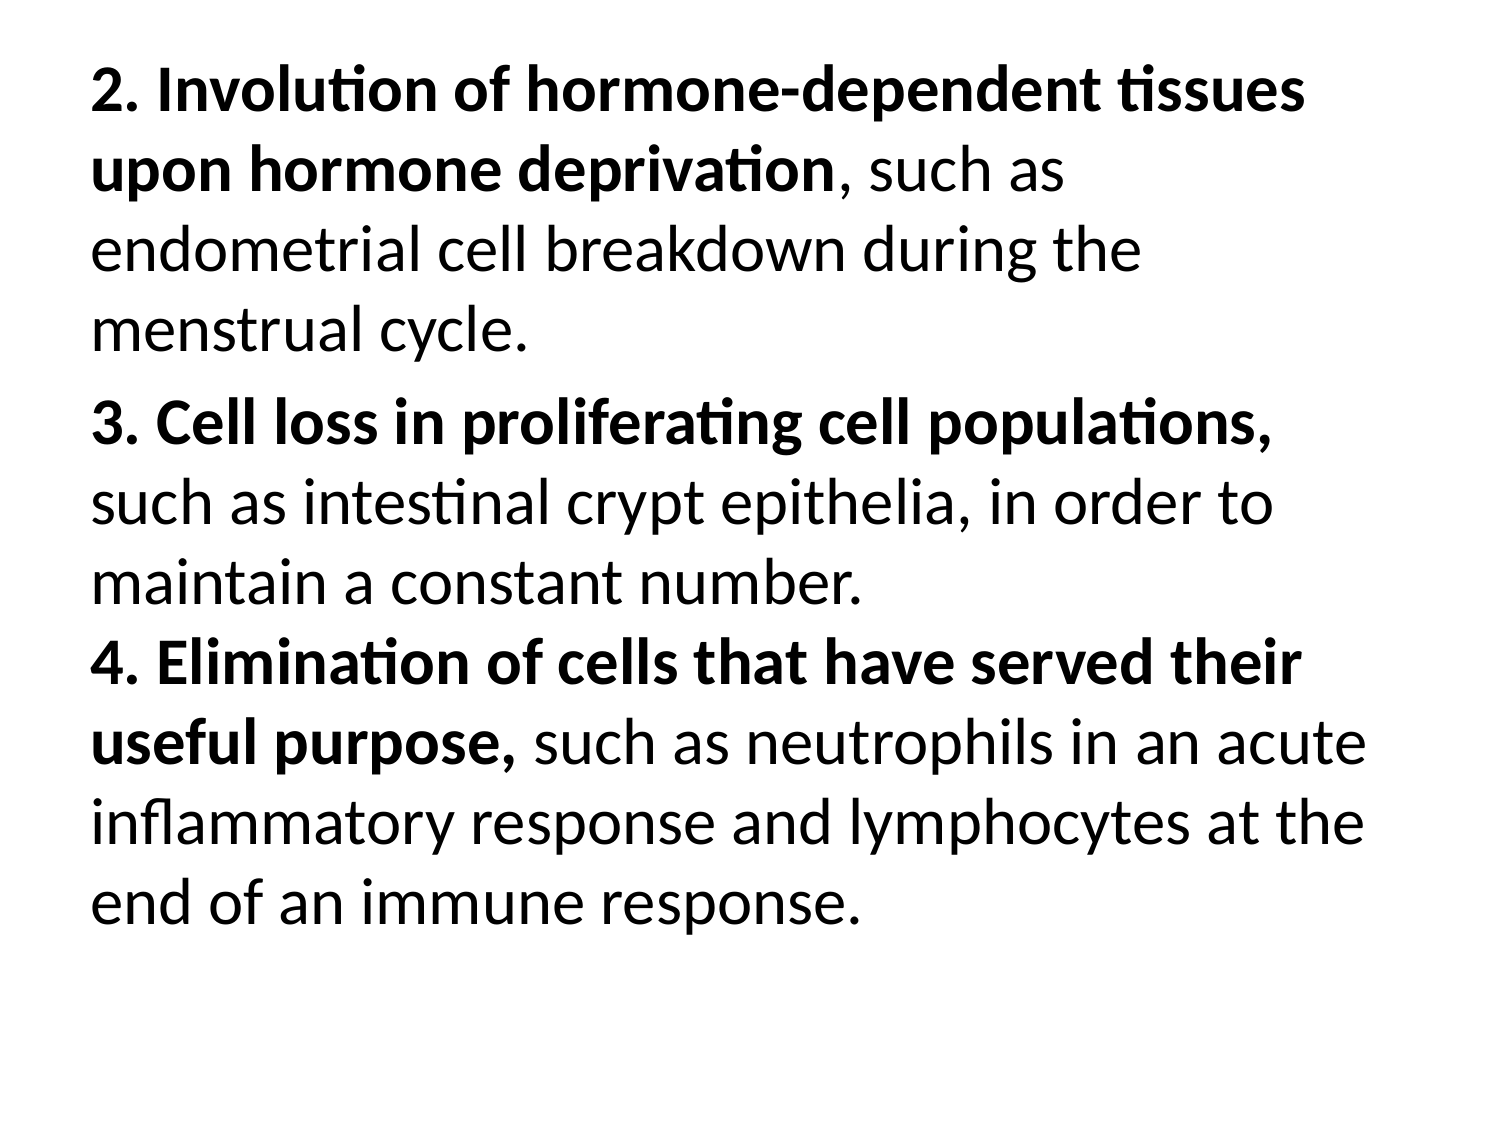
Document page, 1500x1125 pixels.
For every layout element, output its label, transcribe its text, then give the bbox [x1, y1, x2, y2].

list 2. Involution of hormone-dependent tissues upon hormone deprivation, such as endometrial cell breakdown during the menstrual cycle. 3. Cell loss in proliferating cell populations, such as intestinal crypt epithelia, in order to maintain a constant number. 4. Elimination of cells that have served their useful purpose, such as neutrophils in an acute inflammatory response and lymphocytes at the end of an immune response. [75, 37, 1425, 1005]
